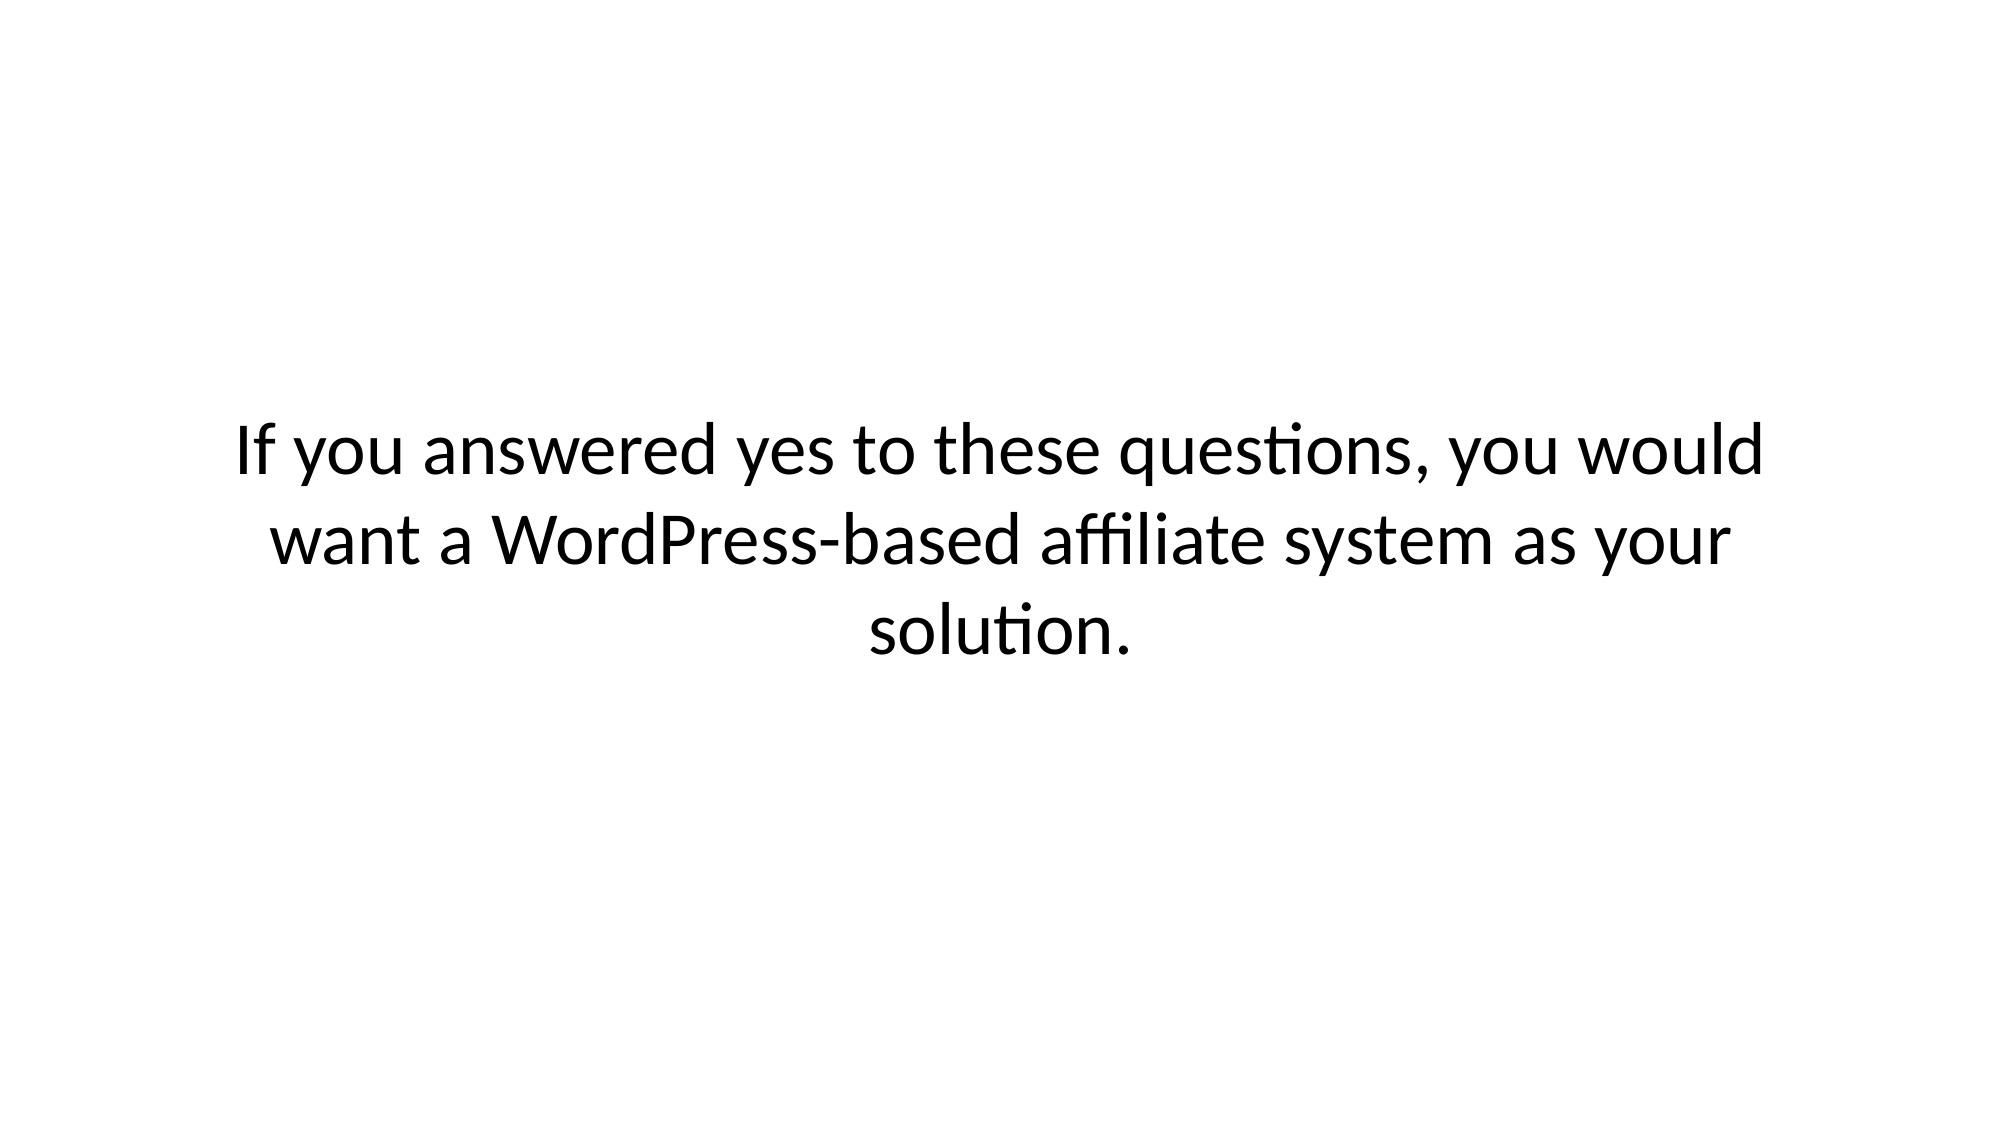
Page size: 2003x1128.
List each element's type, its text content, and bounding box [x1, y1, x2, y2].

title If you answered yes to these questions, you would want a WordPress-based affiliate system as your solution. [149, 287, 1853, 782]
